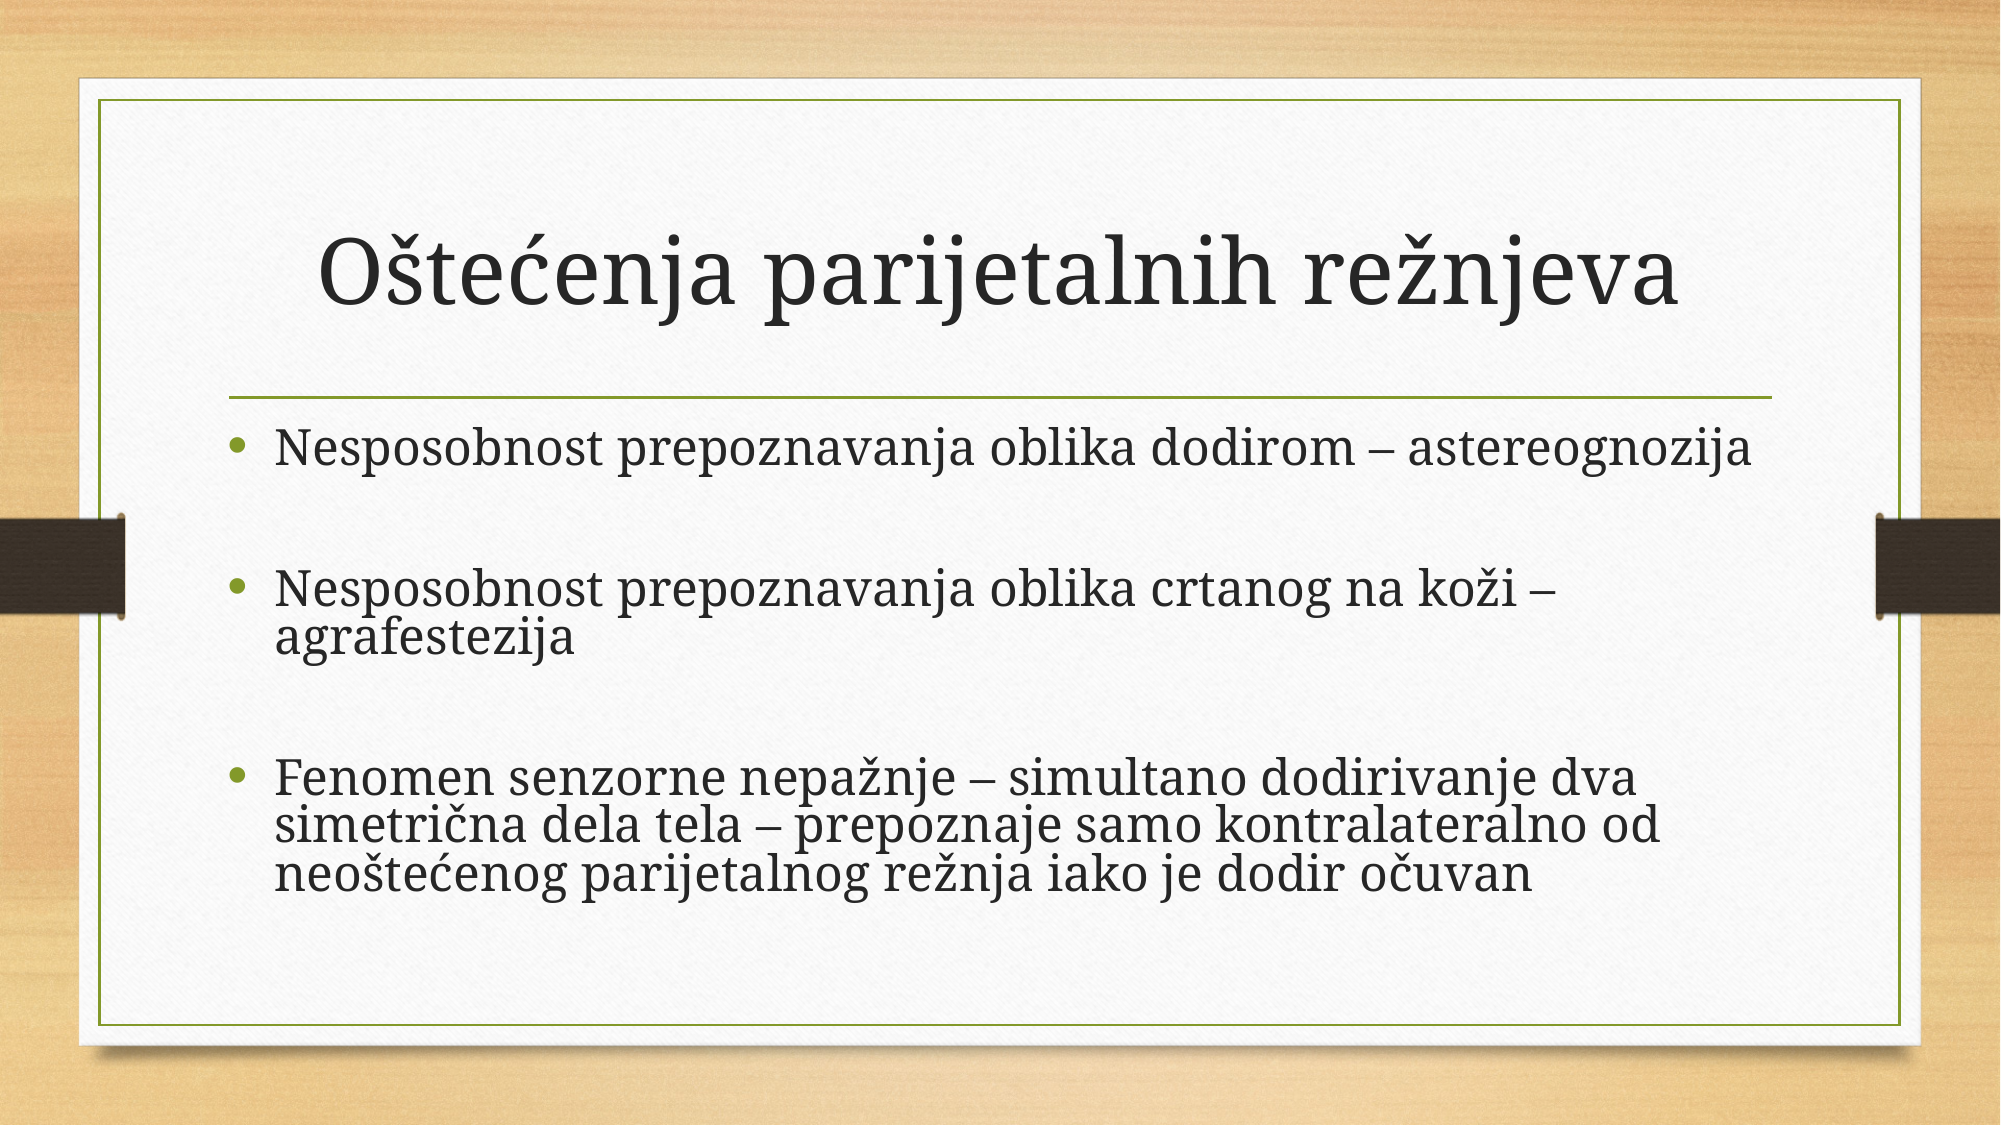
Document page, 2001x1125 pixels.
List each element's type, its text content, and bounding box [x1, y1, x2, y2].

picture [0, 0, 2001, 1125]
title Oštećenja parijetalnih režnjeva [212, 161, 1788, 375]
list Nesposobnost prepoznavanja oblika dodirom – astereognozija Nesposobnost prepoznavanja oblika crtanog na koži – agrafestezija Fenomen senzorne nepažnje – simultano dodirivanje dva simetrična dela tela – prepoznaje samo kontralateralno od neoštećenog parijetalnog režnja iako je dodir očuvan [212, 419, 1788, 964]
